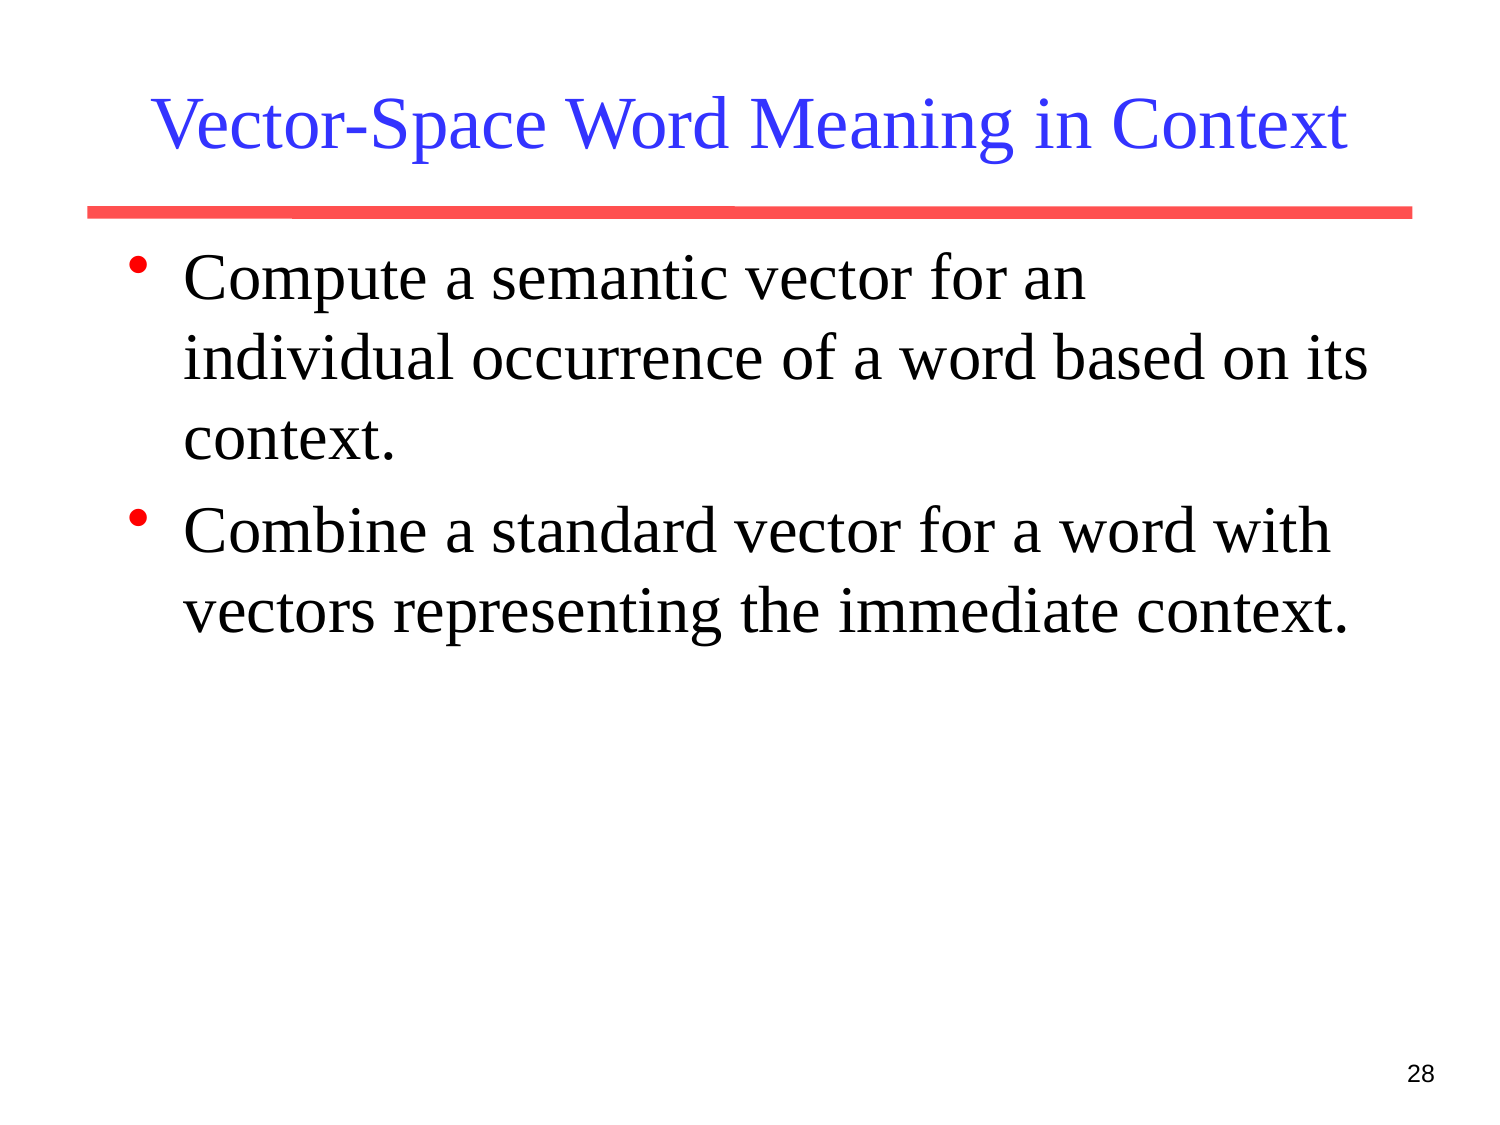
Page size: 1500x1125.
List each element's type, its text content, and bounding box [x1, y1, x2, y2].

title Vector-Space Word Meaning in Context [112, 37, 1388, 201]
slide_number 28 [1137, 1049, 1451, 1125]
list Compute a semantic vector for an individual occurrence of a word based on its context. Combine a standard vector for a word with vectors representing the immediate context. [112, 224, 1388, 995]
